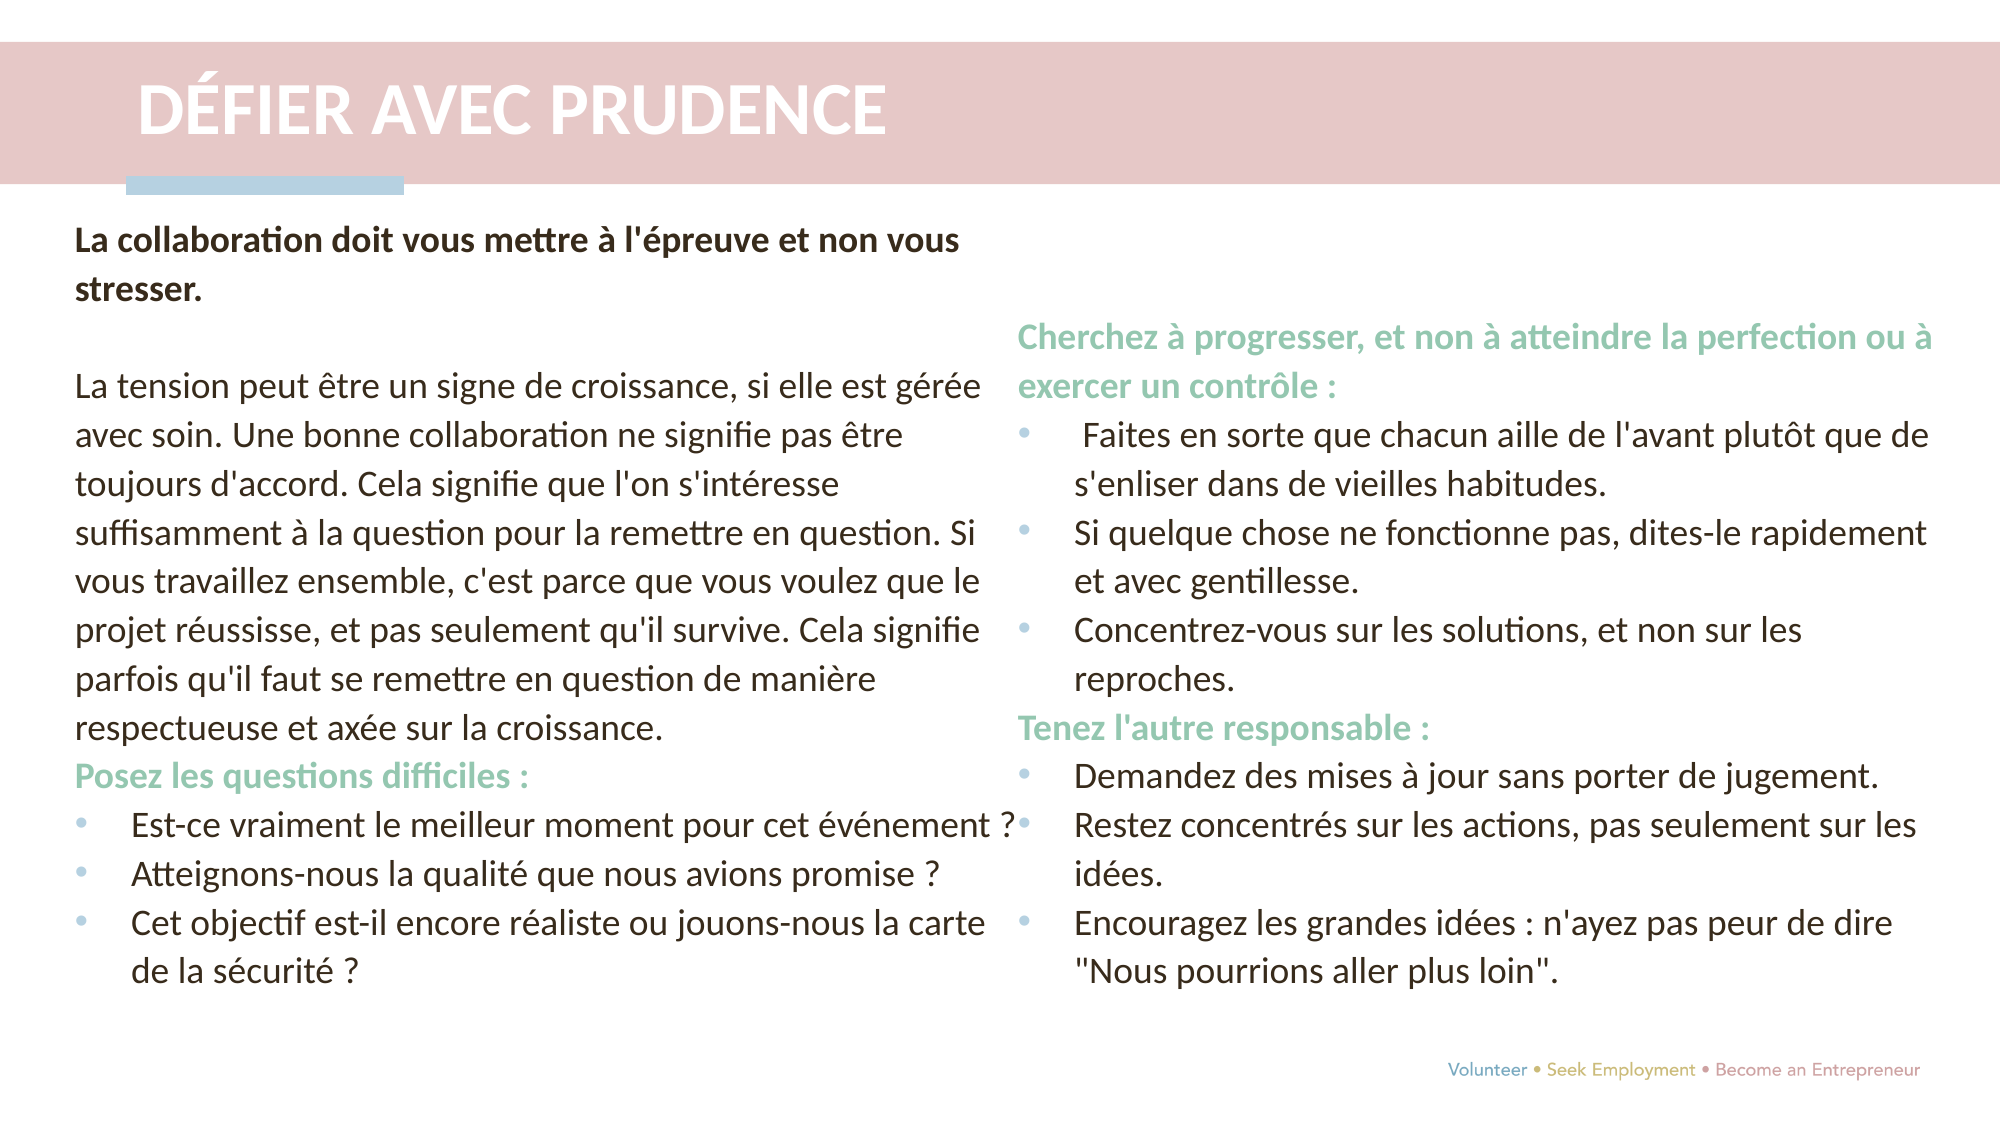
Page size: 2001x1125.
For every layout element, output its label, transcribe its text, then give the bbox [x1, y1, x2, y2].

list DÉFIER AVEC PRUDENCE [123, 51, 1913, 170]
list La collaboration doit vous mettre à l'épreuve et non vous stresser. La tension peut être un signe de croissance, si elle est gérée avec soin. Une bonne collaboration ne signifie pas être toujours d'accord. Cela signifie que l'on s'intéresse suffisamment à la question pour la remettre en question. Si vous travaillez ensemble, c'est parce que vous voulez que le projet réussisse, et pas seulement qu'il survive. Cela signifie parfois qu'il faut se remettre en question de manière respectueuse et axée sur la croissance. Posez les questions difficiles : Est-ce vraiment le meilleur moment pour cet événement ? Atteignons-nous la qualité que nous avions promise ? Cet objectif est-il encore réaliste ou jouons-nous la carte de la sécurité ? Cherchez à progresser, et non à atteindre la perfection ou à exercer un contrôle : Faites en sorte que chacun aille de l'avant plutôt que de s'enliser dans de vieilles habitudes. Si quelque chose ne fonctionne pas, dites-le rapidement et avec gentillesse. Concentrez-vous sur les solutions, et non sur les reproches. Tenez l'autre responsable : Demandez des mises à jour sans porter de jugement. Restez concentrés sur les actions, pas seulement sur les idées. Encouragez les grandes idées : n'ayez pas peur de dire "Nous pourrions aller plus loin". [60, 203, 1976, 1001]
picture [1418, 1046, 1971, 1103]
